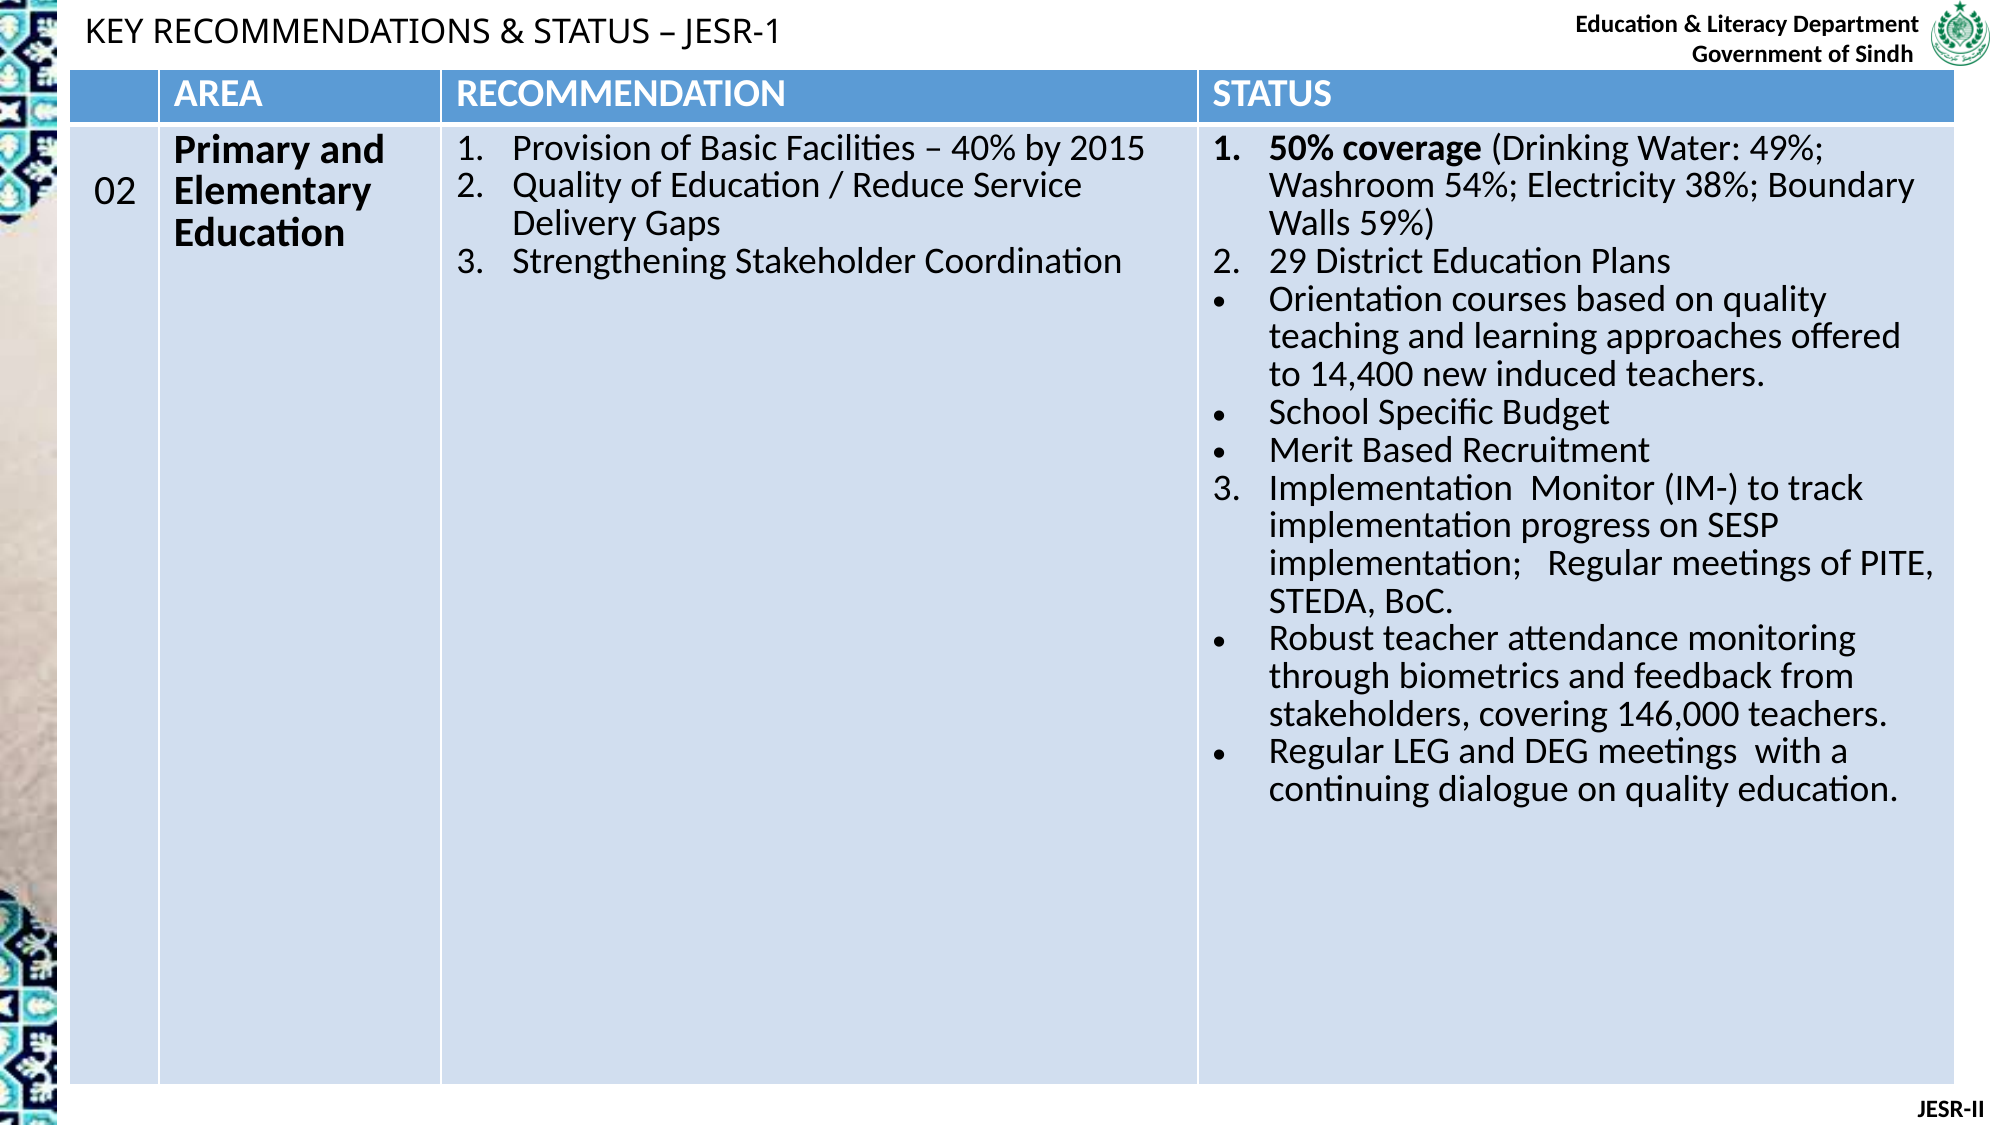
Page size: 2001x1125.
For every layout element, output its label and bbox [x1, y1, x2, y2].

text_box [0, 0, 2000, 1125]
